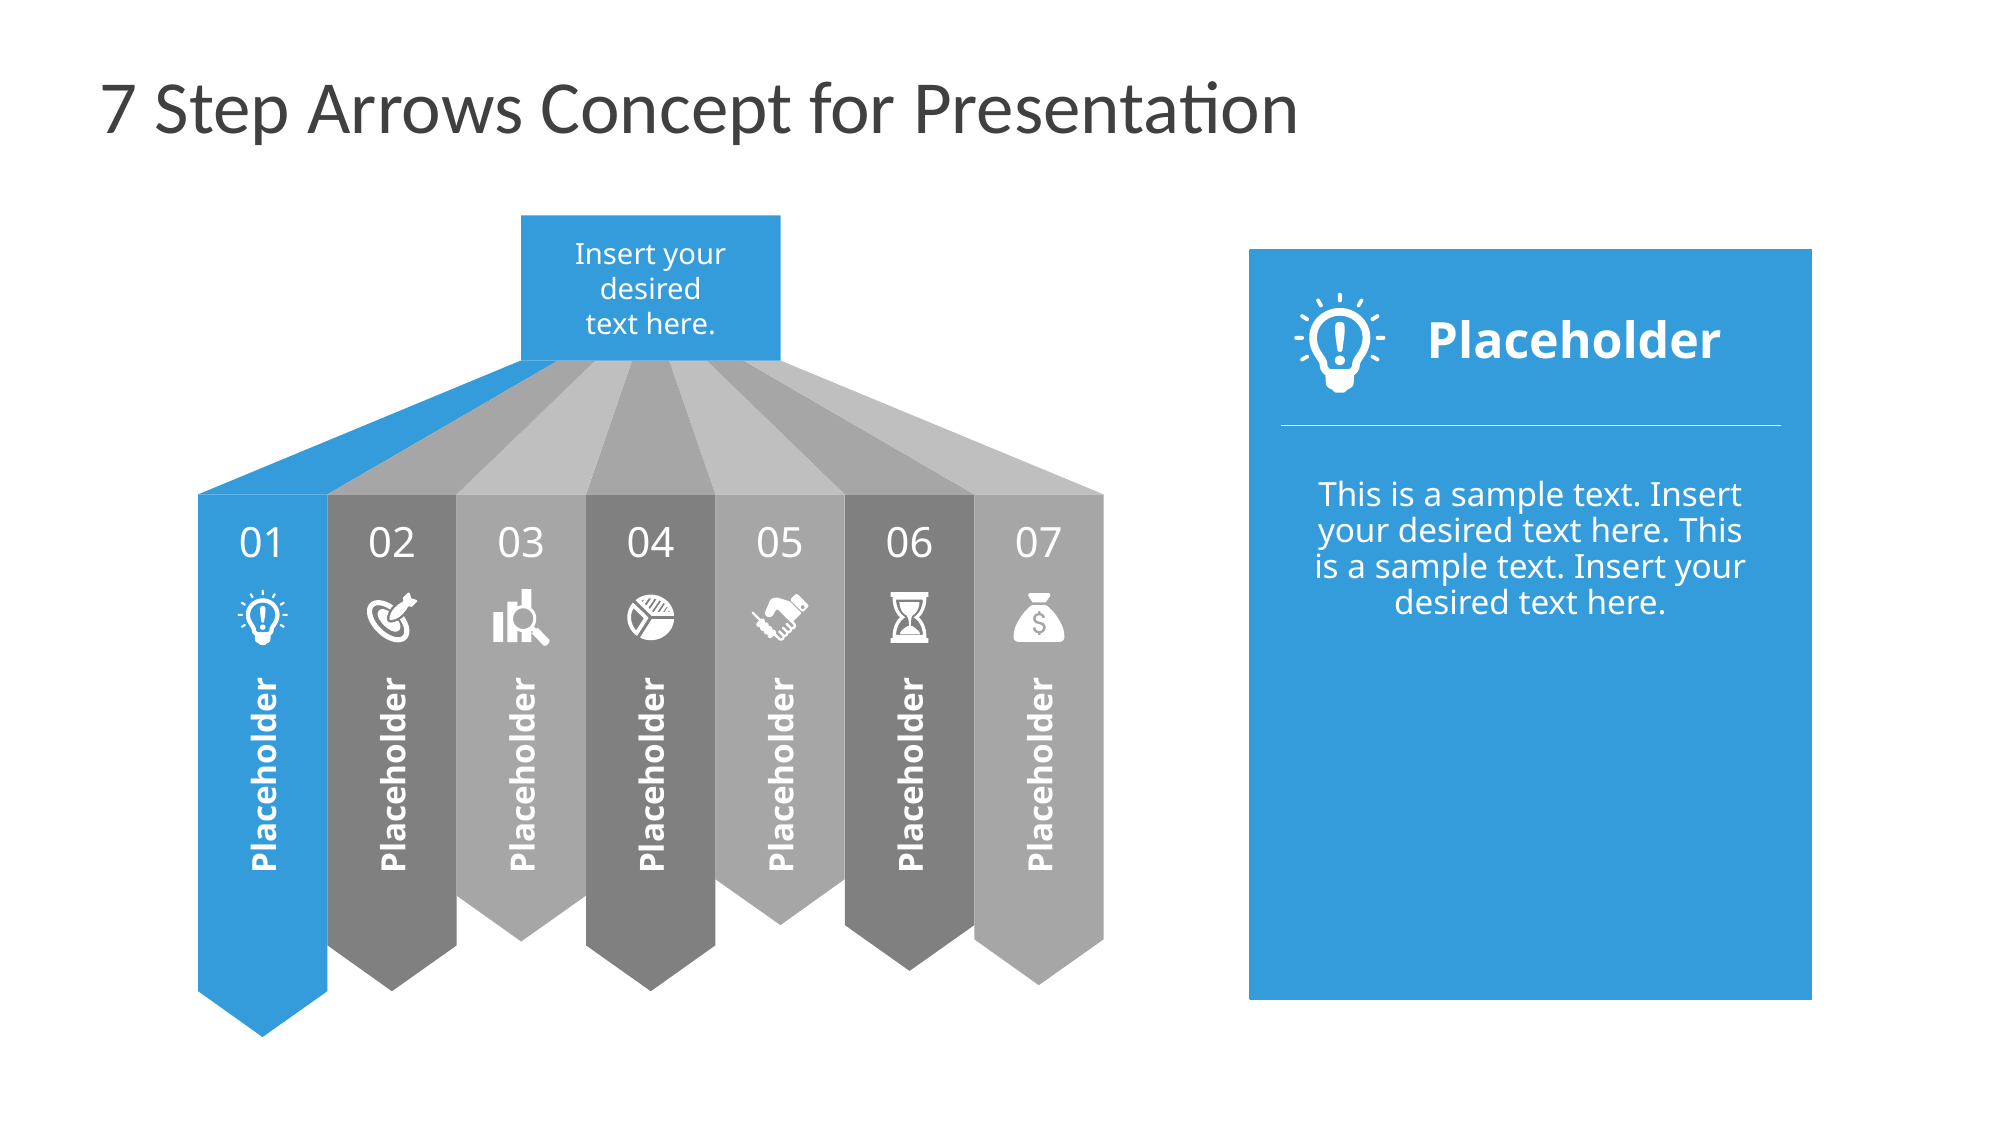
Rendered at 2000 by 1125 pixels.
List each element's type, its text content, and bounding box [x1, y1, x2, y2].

text_box [1249, 249, 1812, 1000]
title 7 Step Arrows Concept for Presentation [99, 45, 1900, 162]
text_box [1294, 292, 1386, 393]
text_box Insert your desired text here. [538, 235, 763, 341]
text_box Placeholder [1426, 308, 1776, 369]
text_box [521, 215, 781, 358]
text_box This is a sample text. Insert your desired text here. This is a sample text. Insert your desired text here. [1288, 470, 1773, 629]
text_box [197, 360, 1104, 1038]
